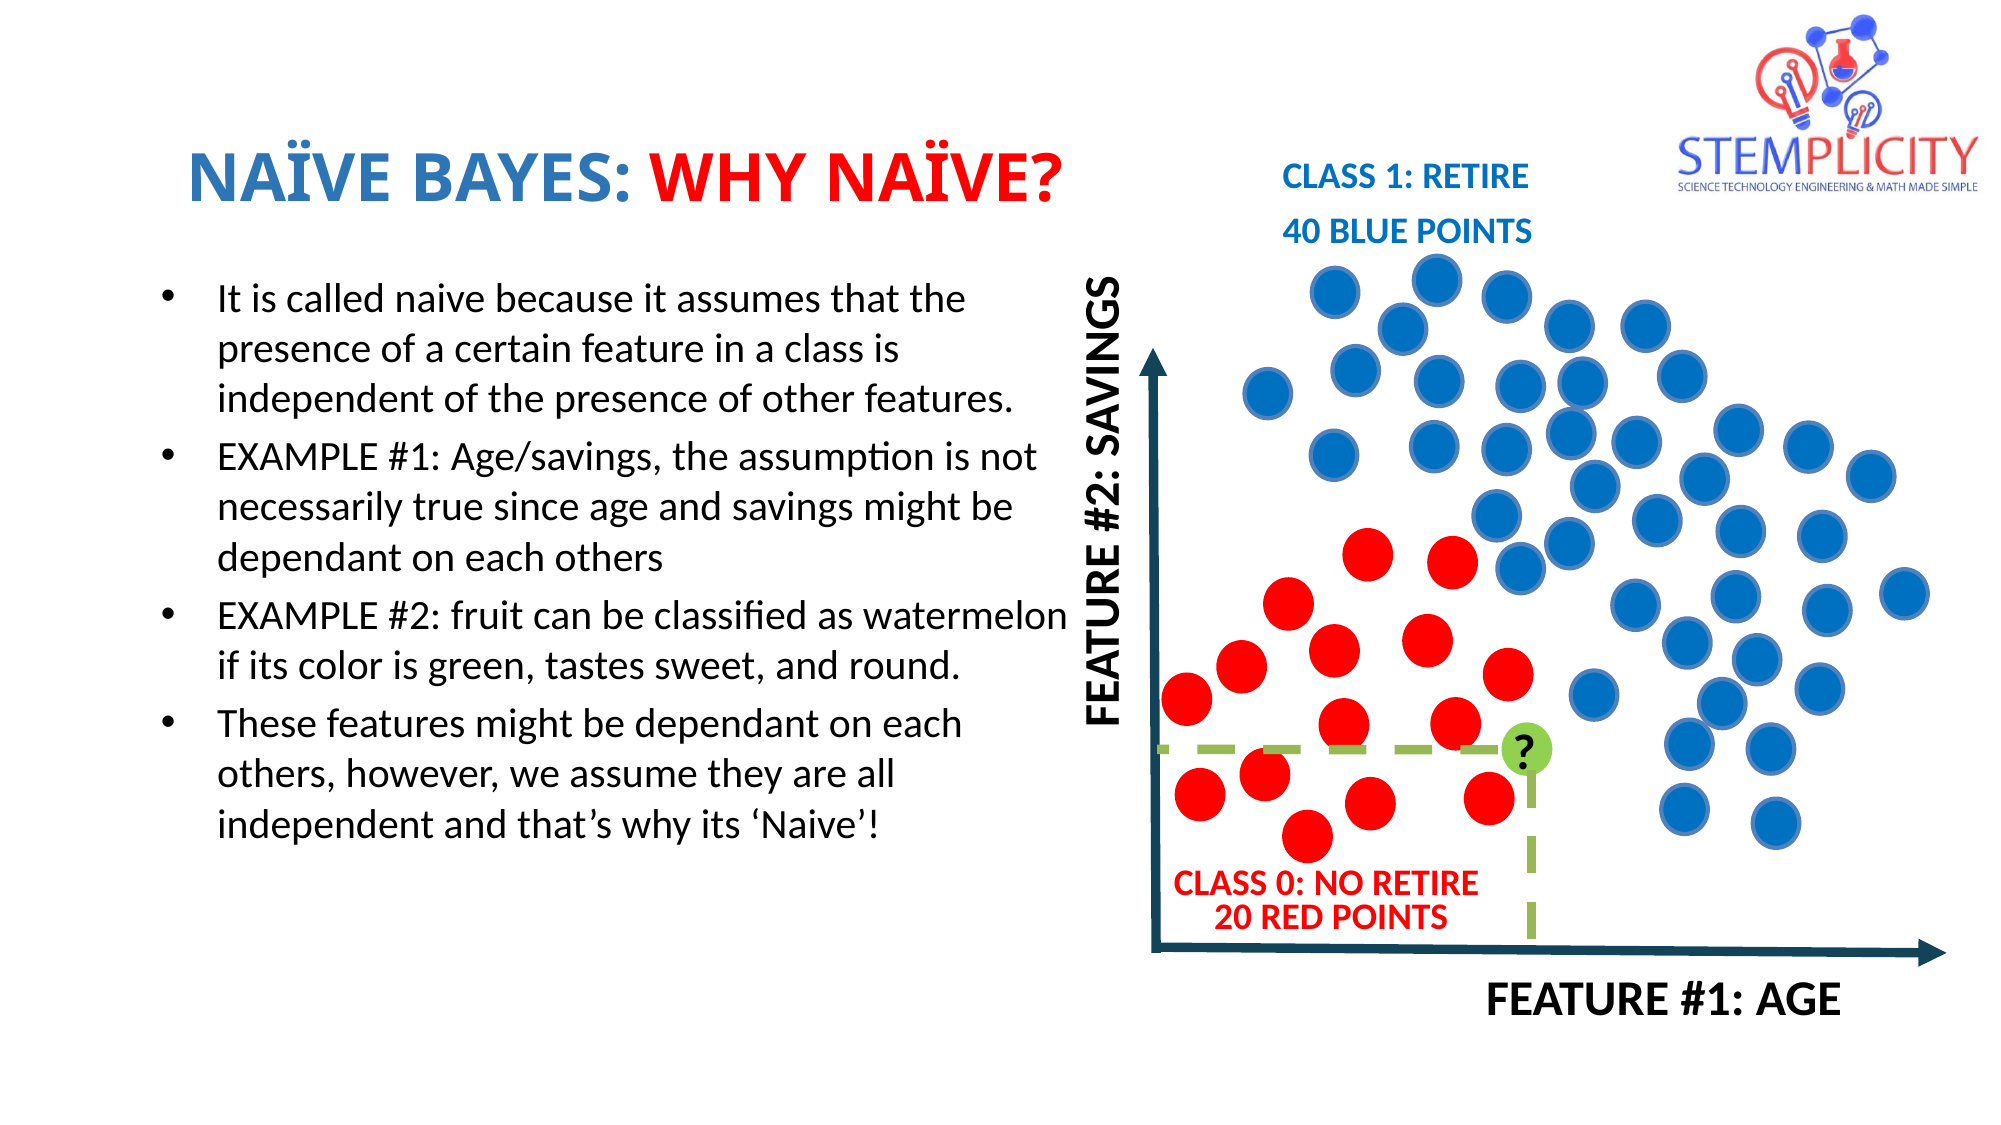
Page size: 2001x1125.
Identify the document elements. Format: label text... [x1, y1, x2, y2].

text_box [1495, 541, 1547, 596]
text_box [1408, 419, 1460, 474]
text_box [1216, 640, 1268, 694]
text_box [1161, 672, 1213, 726]
text_box CLASS 1: RETIRE [1267, 143, 1545, 204]
text_box [1481, 422, 1533, 477]
text_box [1794, 662, 1846, 716]
text_box [1482, 647, 1534, 702]
text_box [1664, 717, 1715, 771]
text_box [1345, 776, 1396, 831]
text_box [1309, 265, 1361, 320]
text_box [1152, 347, 1157, 954]
text_box [1263, 577, 1314, 631]
text_box [1174, 767, 1226, 822]
text_box [1661, 616, 1713, 670]
text_box [1845, 449, 1897, 504]
text_box [1620, 299, 1672, 353]
text_box [1659, 782, 1710, 837]
text_box ? [1497, 712, 1551, 788]
text_box [1679, 452, 1731, 506]
text_box [1713, 403, 1765, 458]
text_box [1242, 366, 1294, 421]
text_box [1710, 570, 1762, 624]
text_box [1495, 359, 1547, 414]
text_box [1544, 516, 1595, 571]
text_box [1568, 668, 1620, 722]
text_box [1411, 259, 1463, 308]
text_box [1544, 299, 1595, 354]
text_box [1377, 302, 1429, 356]
text_box [1750, 796, 1802, 850]
text_box [1656, 349, 1708, 404]
text_box [1239, 759, 1291, 802]
text_box [1611, 415, 1663, 470]
text_box [1309, 624, 1360, 678]
text_box [1471, 489, 1523, 543]
text_box [1610, 578, 1662, 633]
text_box [1463, 771, 1515, 826]
text_box [1413, 354, 1465, 409]
text_box [1801, 583, 1853, 638]
text_box CLASS 0: NO RETIRE [1160, 850, 1495, 911]
text_box [1282, 809, 1333, 850]
text_box FEATURE #2: SAVINGS [1061, 260, 1137, 743]
text_box [1715, 504, 1767, 559]
text_box [1557, 356, 1609, 410]
text_box [1430, 697, 1482, 747]
text_box [1330, 343, 1382, 398]
picture [1670, 7, 1986, 201]
text_box NAÏVE BAYES: WHY NAÏVE? [174, 98, 1426, 262]
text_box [1160, 946, 1947, 954]
text_box FEATURE #1: AGE [1357, 957, 1971, 1033]
text_box [1402, 613, 1453, 668]
text_box [1318, 698, 1370, 746]
text_box [1545, 406, 1597, 461]
text_box [1569, 459, 1621, 514]
text_box [1481, 270, 1533, 324]
text_box [1796, 509, 1848, 564]
text_box [1879, 567, 1930, 621]
text_box [1696, 676, 1748, 731]
text_box [1731, 633, 1783, 687]
text_box 40 BLUE POINTS [1267, 199, 1548, 259]
text_box [1342, 528, 1394, 582]
text_box [1783, 420, 1834, 474]
text_box 20 RED POINTS [1199, 911, 1464, 945]
text_box [1631, 493, 1683, 548]
text_box [1745, 722, 1797, 776]
list It is called naive because it assumes that the presence of a certain feature in a class is independent of the presence of other features. EXAMPLE #1: Age/savings, the assumption is not necessarily true since age and savings might be dependant on each others EXAMPLE #2: fruit can be classified as watermelon if its color is green, tastes sweet, and round. These features might be dependant on each others, however, we assume they are all independent and that’s why its ‘Naive’! [145, 263, 1087, 974]
text_box [1427, 535, 1478, 590]
text_box [1308, 428, 1360, 482]
